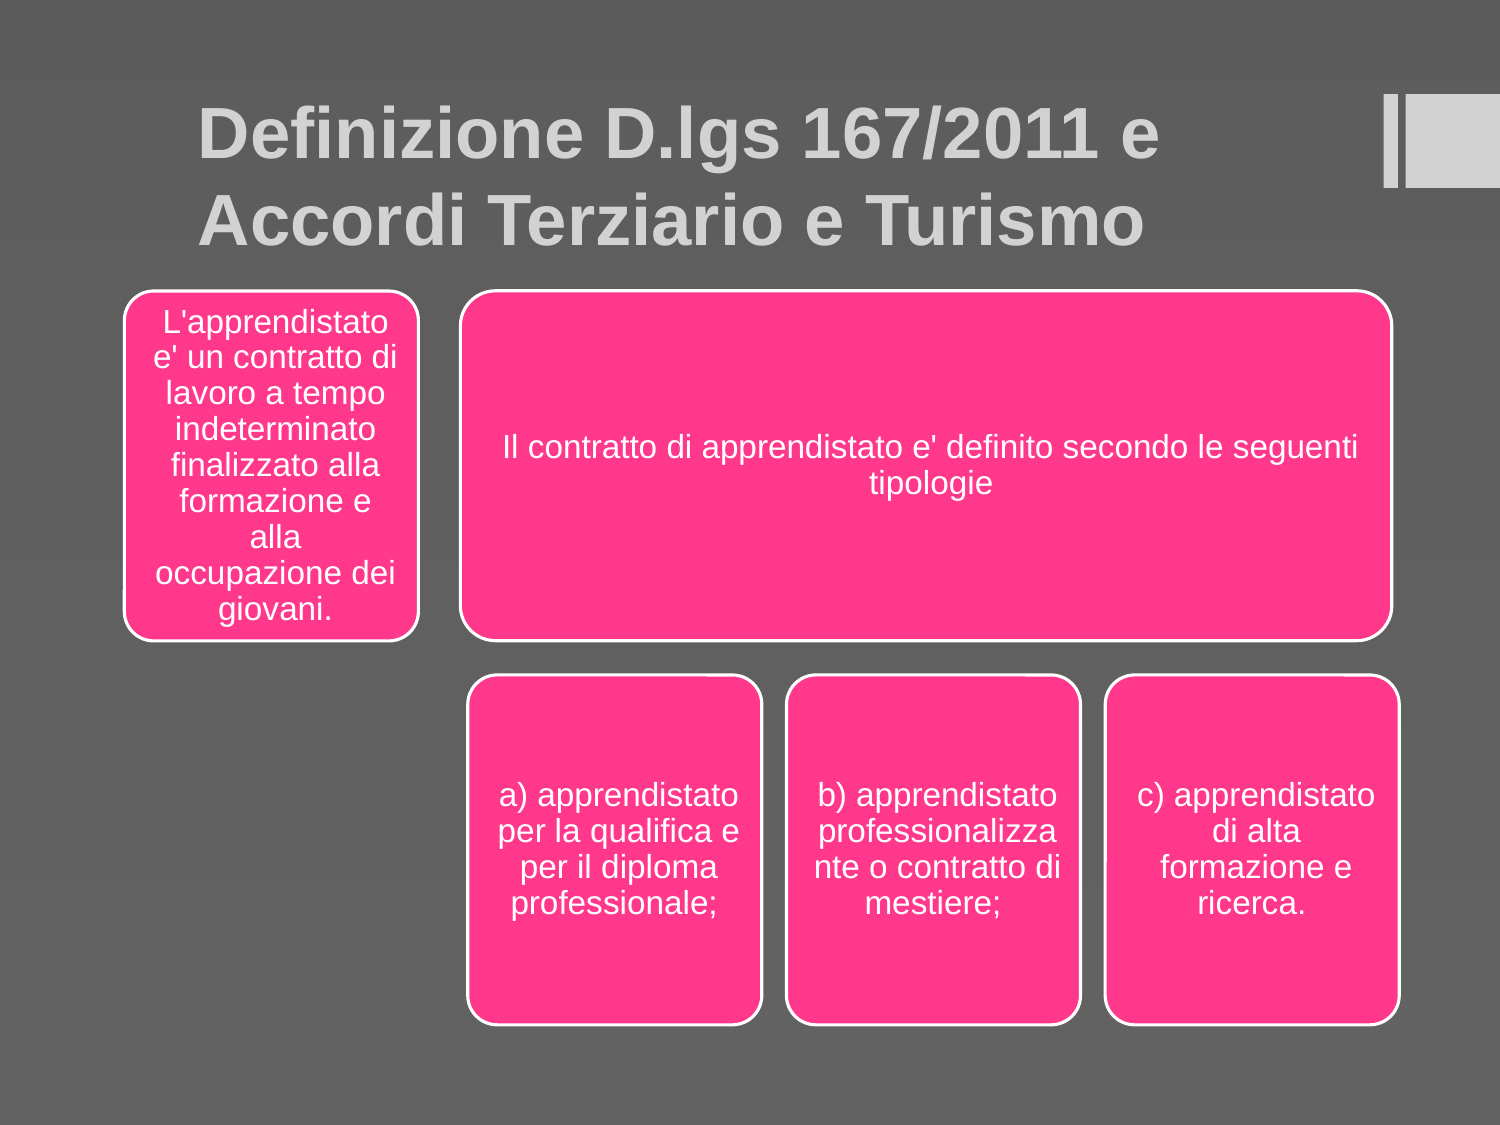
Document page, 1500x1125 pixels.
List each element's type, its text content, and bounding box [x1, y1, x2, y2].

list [123, 290, 1401, 1026]
title Definizione D.lgs 167/2011 e Accordi Terziario e Turismo [183, 78, 1383, 268]
